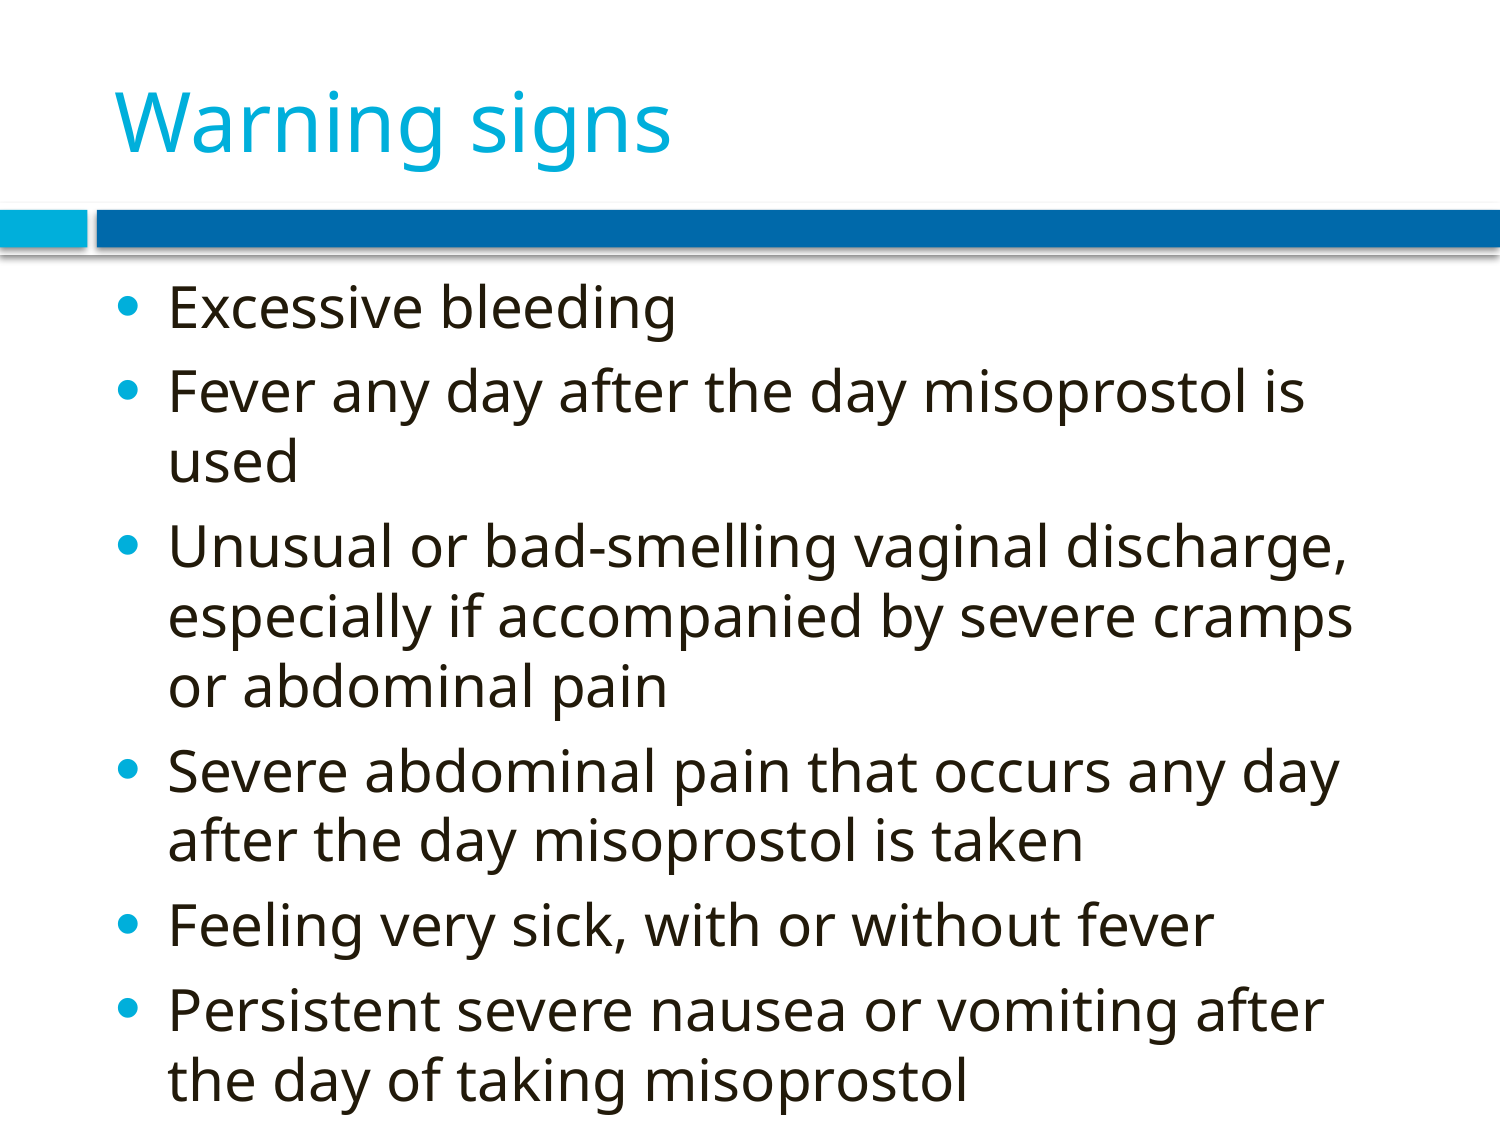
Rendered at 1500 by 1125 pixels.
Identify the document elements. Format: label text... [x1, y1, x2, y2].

list Excessive bleeding Fever any day after the day misoprostol is used Unusual or bad-smelling vaginal discharge, especially if accompanied by severe cramps or abdominal pain Severe abdominal pain that occurs any day after the day misoprostol is taken Feeling very sick, with or without fever Persistent severe nausea or vomiting after the day of taking misoprostol [100, 262, 1438, 1063]
title Warning signs [99, 37, 1438, 200]
